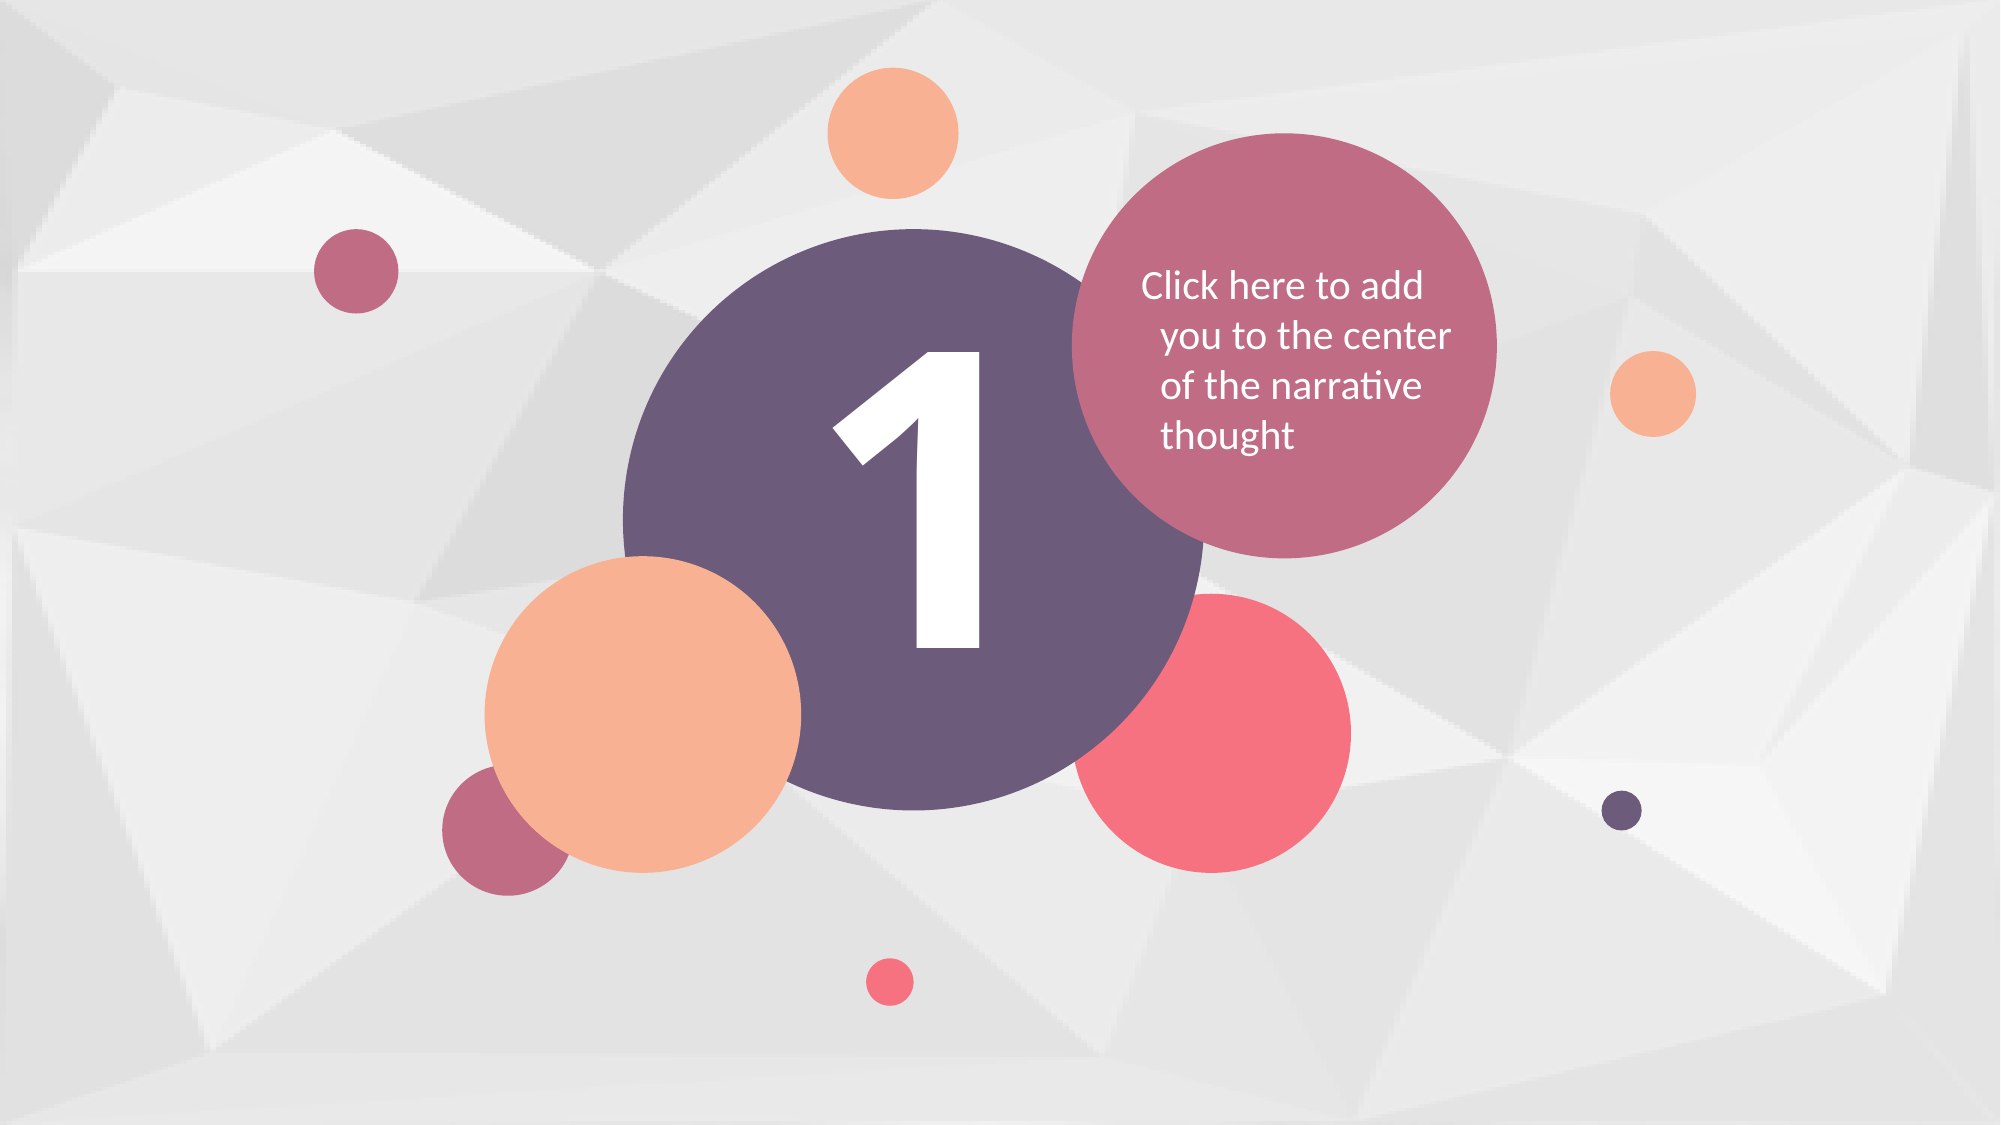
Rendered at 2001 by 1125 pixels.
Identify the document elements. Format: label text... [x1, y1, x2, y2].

text_box [787, 269, 1204, 811]
text_box [1610, 351, 1697, 437]
text_box [442, 766, 569, 896]
picture [0, 0, 2001, 1125]
text_box [866, 958, 914, 1006]
text_box [484, 556, 800, 873]
text_box Click here to add you to the center of the narrative thought [1126, 250, 1477, 466]
text_box [1601, 790, 1642, 831]
text_box [1075, 593, 1352, 873]
text_box [1477, 256, 1497, 436]
text_box [622, 255, 793, 661]
text_box [827, 67, 959, 200]
text_box [314, 229, 399, 314]
text_box [1071, 133, 1475, 559]
text_box 1 [793, 227, 1061, 740]
